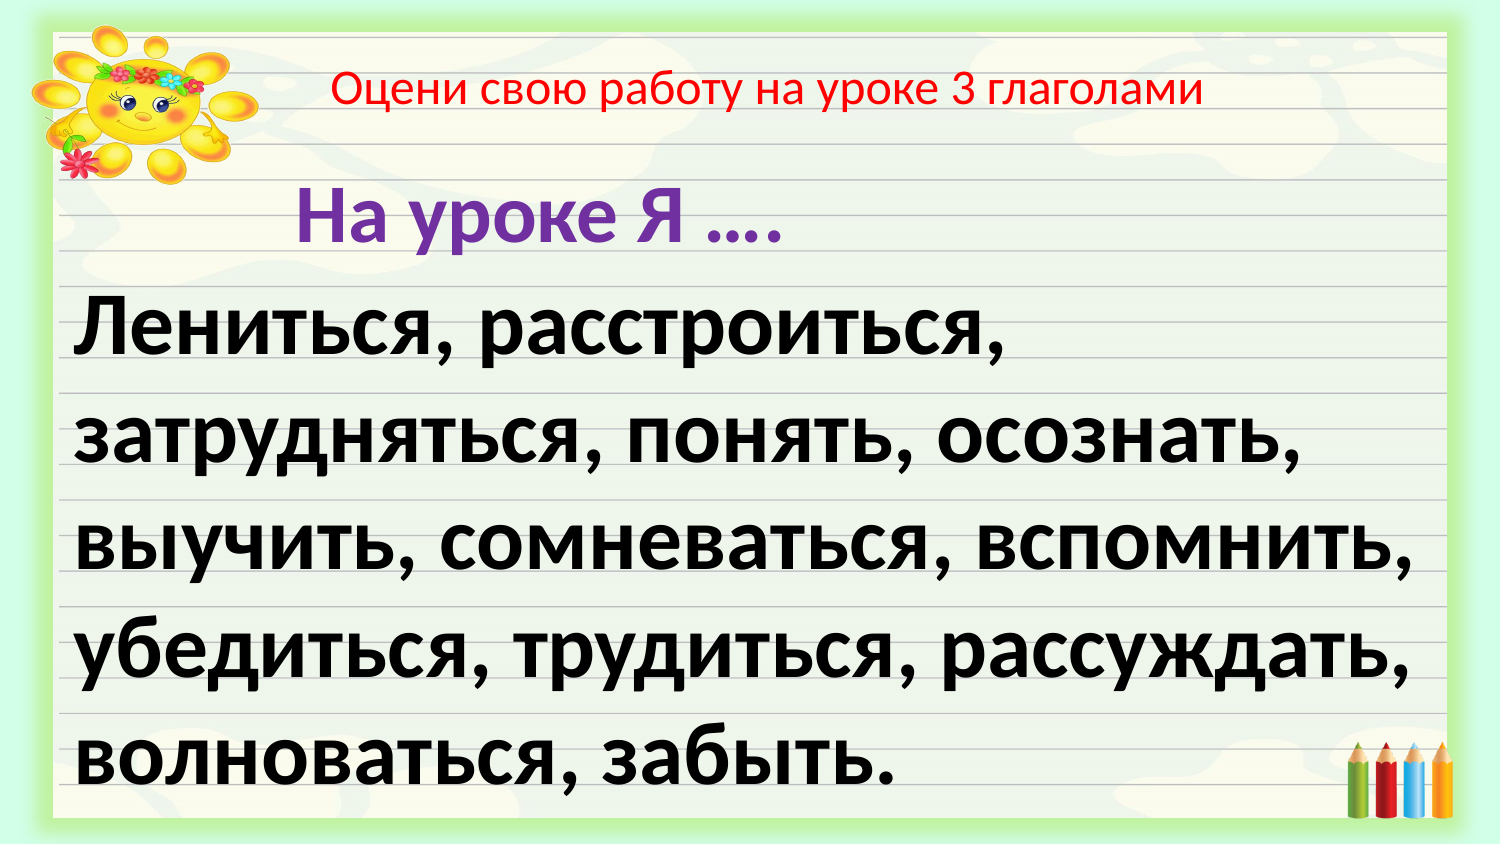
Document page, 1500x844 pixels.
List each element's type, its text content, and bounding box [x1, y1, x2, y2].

text_box Лениться, расстроиться, затрудняться, понять, осознать, выучить, сомневаться, вспомнить, убедиться, трудиться, рассуждать, волноваться, забыть. [58, 257, 1442, 810]
picture [29, 23, 1459, 819]
text_box Оцени свою работу на уроке 3 глаголами На уроке Я …. [281, 46, 1254, 267]
